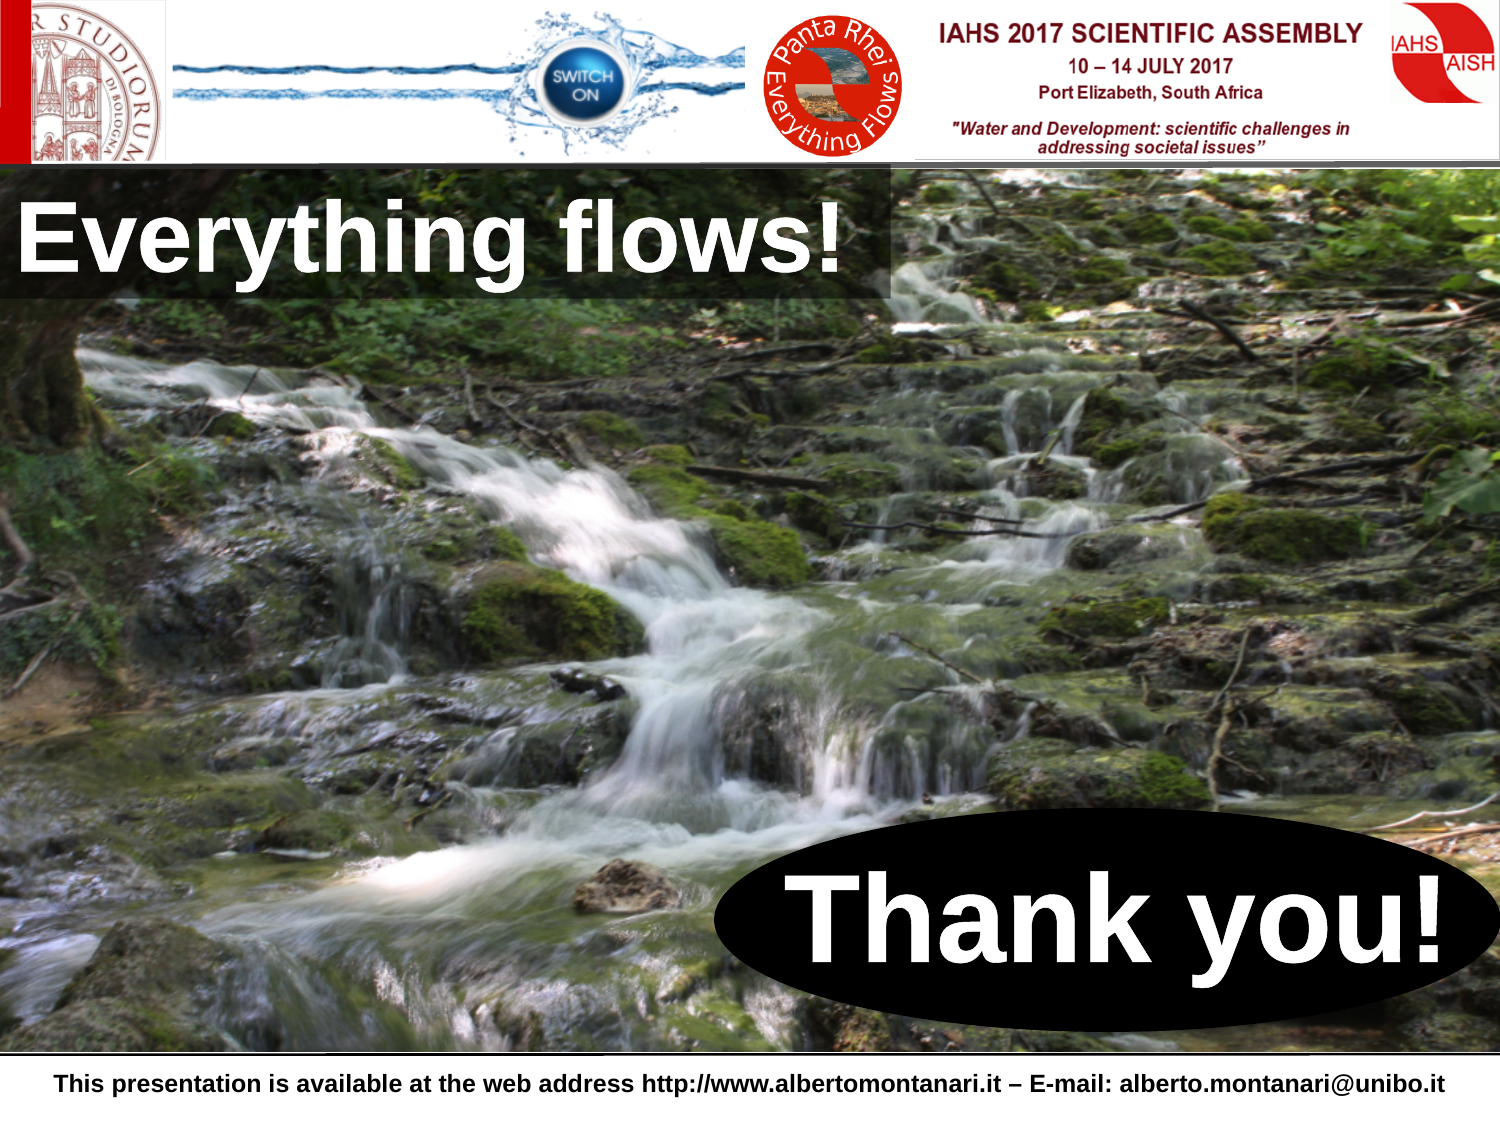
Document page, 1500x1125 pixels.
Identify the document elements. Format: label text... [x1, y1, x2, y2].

picture [31, 0, 167, 161]
picture [0, 0, 1500, 1052]
picture [172, 2, 745, 161]
text_box Everything flows! [0, 164, 891, 168]
